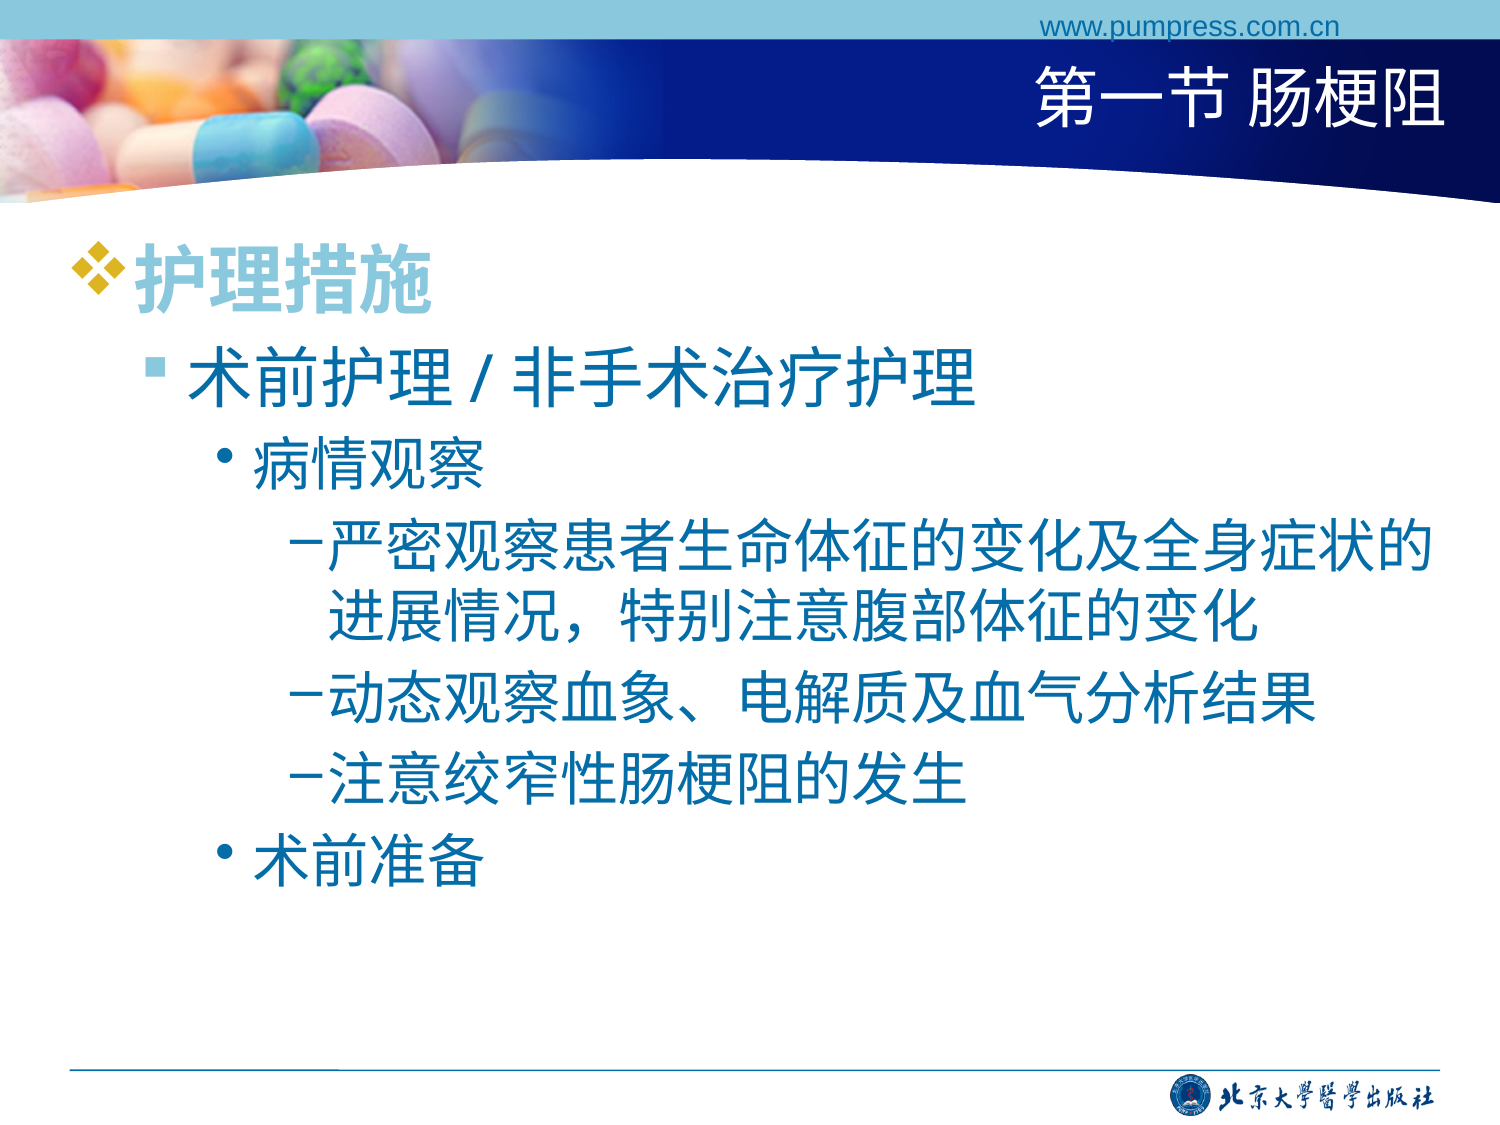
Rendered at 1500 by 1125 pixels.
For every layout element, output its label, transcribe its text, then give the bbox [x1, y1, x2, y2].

slide_number www.pumpress.com.cn [1025, 0, 1463, 38]
picture [0, 40, 1500, 203]
list 护理措施 术前护理/非手术治疗护理 病情观察 严密观察患者生命体征的变化及全身症状的进展情况，特别注意腹部体征的变化 动态观察血象、电解质及血气分析结果 注意绞窄性肠梗阻的发生 术前准备 [49, 224, 1463, 1026]
picture [1170, 1074, 1436, 1118]
title 第一节 肠梗阻 [137, 49, 1463, 143]
